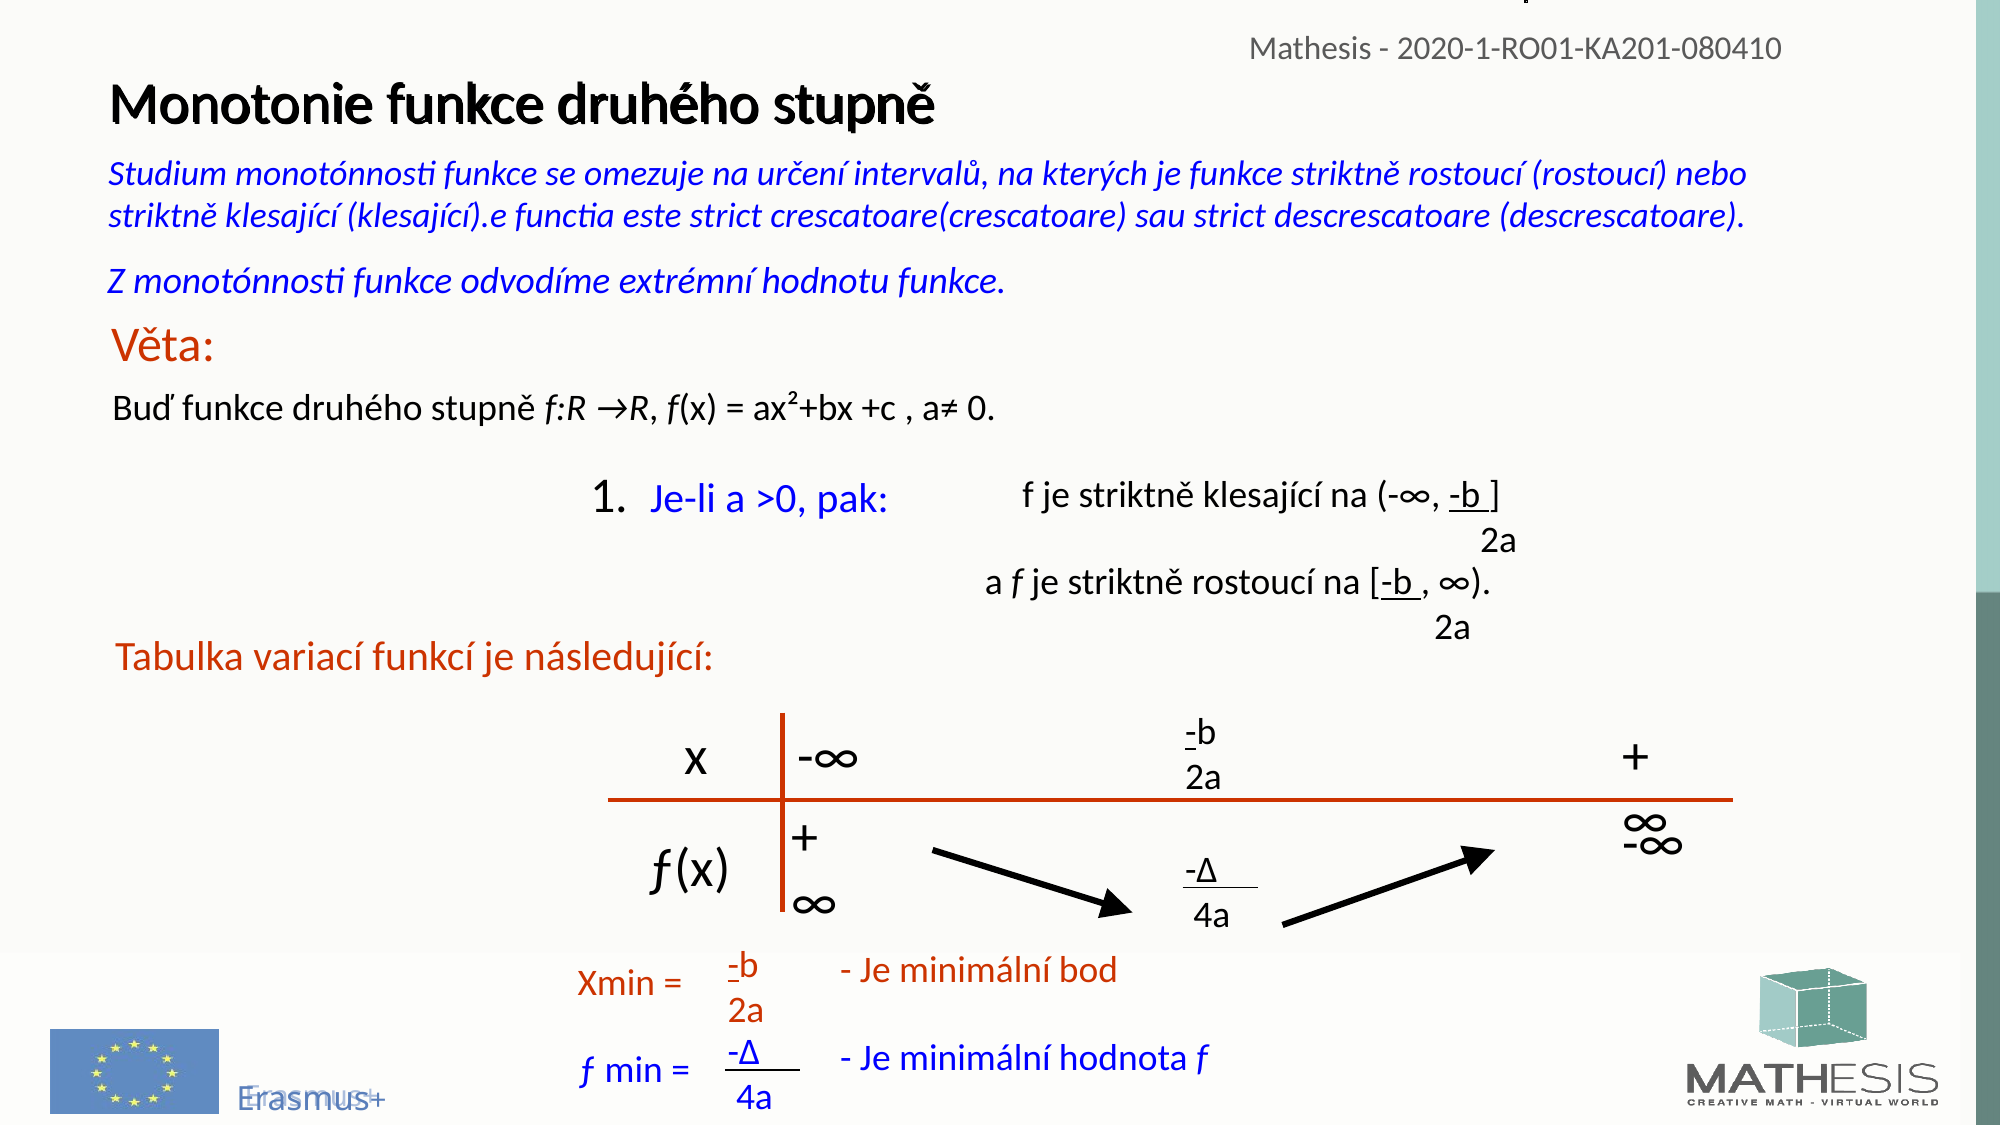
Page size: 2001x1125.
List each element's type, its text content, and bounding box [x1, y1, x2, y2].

text_box - Je minimální bod [824, 937, 1241, 998]
text_box Monotonie funkce druhého stupně [93, 43, 1294, 142]
text_box a f je striktně rostoucí na [-b , ∞). 2a [969, 549, 1667, 656]
text_box ƒ min = [562, 1037, 707, 1098]
text_box Studium monotónnosti funkce se omezuje na určení intervalů, na kterých je funkce striktně rostoucí (rostoucí) nebo striktně klesající (klesající).e functia este strict crescatoare(crescatoare) sau strict descrescatoare (descrescatoare). [93, 142, 1773, 243]
text_box +∞ [786, 809, 879, 875]
text_box -b 2a [712, 932, 810, 1019]
text_box Δ>0 [50, 1029, 219, 1114]
text_box +∞ [786, 794, 879, 799]
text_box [1282, 849, 1496, 926]
text_box Věta: [96, 303, 366, 379]
text_box Z monotónnosti funkce odvodíme extrémní hodnotu funkce. [92, 248, 1677, 309]
text_box -b 2a [1170, 699, 1268, 799]
text_box ƒ(x) [632, 824, 767, 906]
text_box -∞ [1607, 809, 1710, 881]
text_box Xmin = [562, 950, 712, 1011]
text_box 1. Je-li a >0, pak: [575, 455, 1032, 531]
text_box Δ>0 [1976, 0, 2000, 1125]
text_box +∞ [1607, 712, 1710, 793]
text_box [712, 1019, 837, 1125]
text_box Tabulka variací funkcí je následující: [100, 621, 733, 687]
text_box f je striktně klesající na (-∞, -b ] 2a [1007, 462, 1750, 568]
text_box Δ>0 [1664, 928, 1961, 1125]
text_box Buď funkce druhého stupně f:R →R, f(x) = ax²+bx +c , a≠ 0. [97, 375, 1118, 436]
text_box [1169, 837, 1295, 943]
text_box x [669, 712, 733, 793]
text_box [932, 849, 1133, 913]
text_box - Je minimální hodnota f [840, 1024, 1505, 1086]
text_box -∞ [783, 712, 885, 793]
